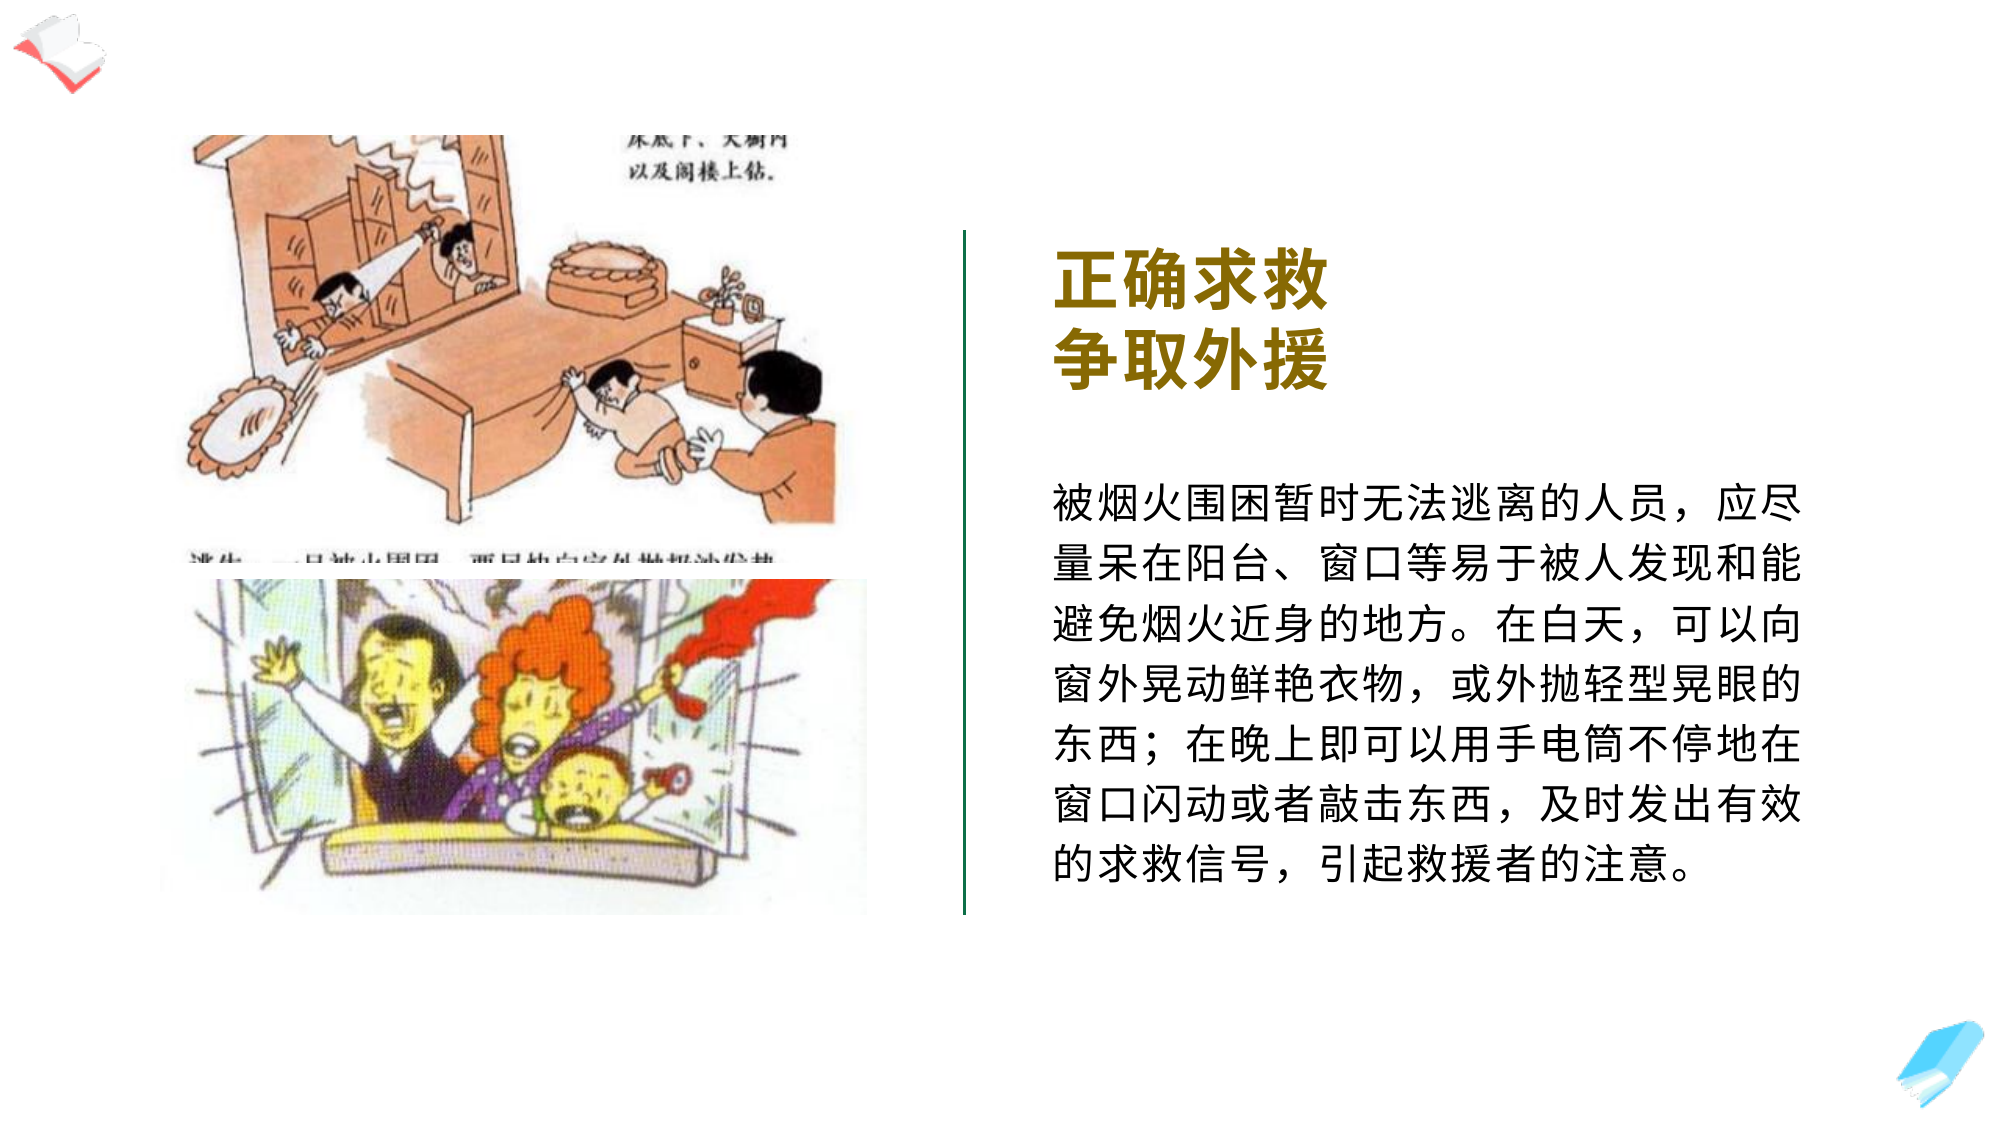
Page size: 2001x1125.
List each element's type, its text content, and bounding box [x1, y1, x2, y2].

picture [160, 579, 867, 915]
picture [0, 0, 119, 108]
text_box 被烟火围困暂时无法逃离的人员，应尽量呆在阳台、窗口等易于被人发现和能避免烟火近身的地方。在白天，可以向窗外晃动鲜艳衣物，或外抛轻型晃眼的东西；在晚上即可以用手电筒不停地在窗口闪动或者敲击东西，及时发出有效的求救信号，引起救援者的注意。 [1038, 459, 1852, 915]
picture [1881, 1003, 2000, 1125]
picture [160, 135, 870, 563]
text_box 正确求救 争取外援 [1038, 230, 1613, 407]
